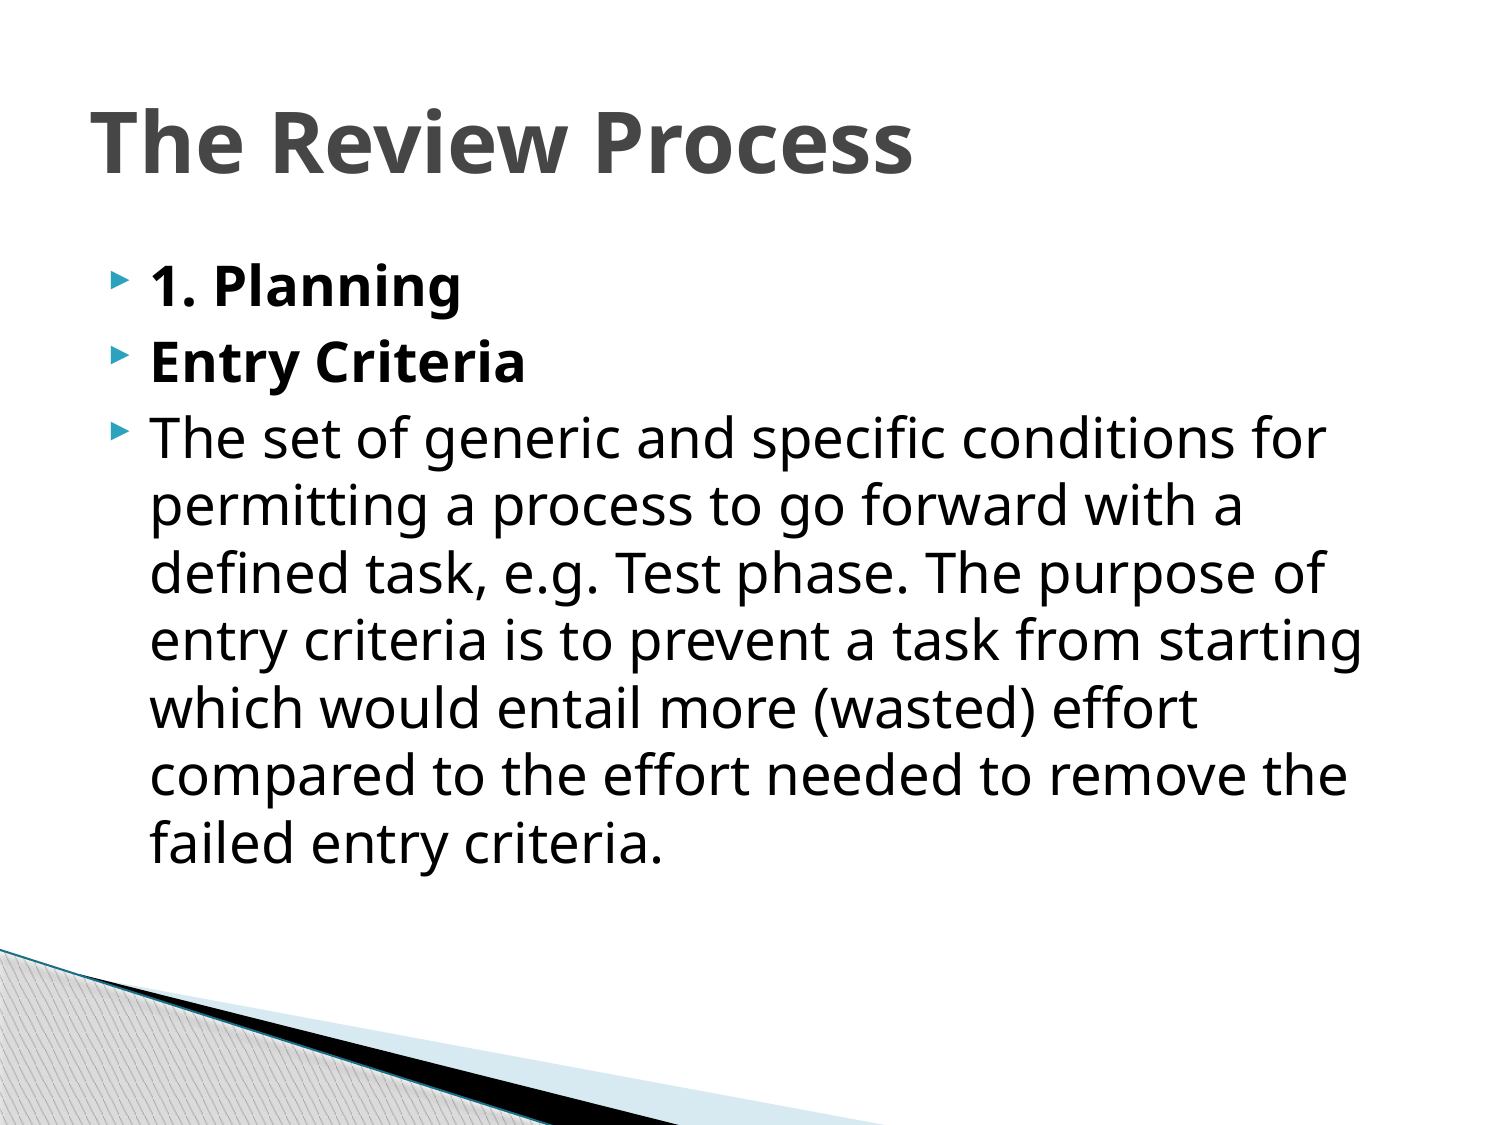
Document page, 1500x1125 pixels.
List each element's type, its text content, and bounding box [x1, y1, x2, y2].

title The Review Process [75, 45, 1425, 233]
list 1. Planning Entry Criteria The set of generic and specific conditions for permitting a process to go forward with a defined task, e.g. Test phase. The purpose of entry criteria is to prevent a task from starting which would entail more (wasted) effort compared to the effort needed to remove the failed entry criteria. [75, 243, 1388, 1012]
